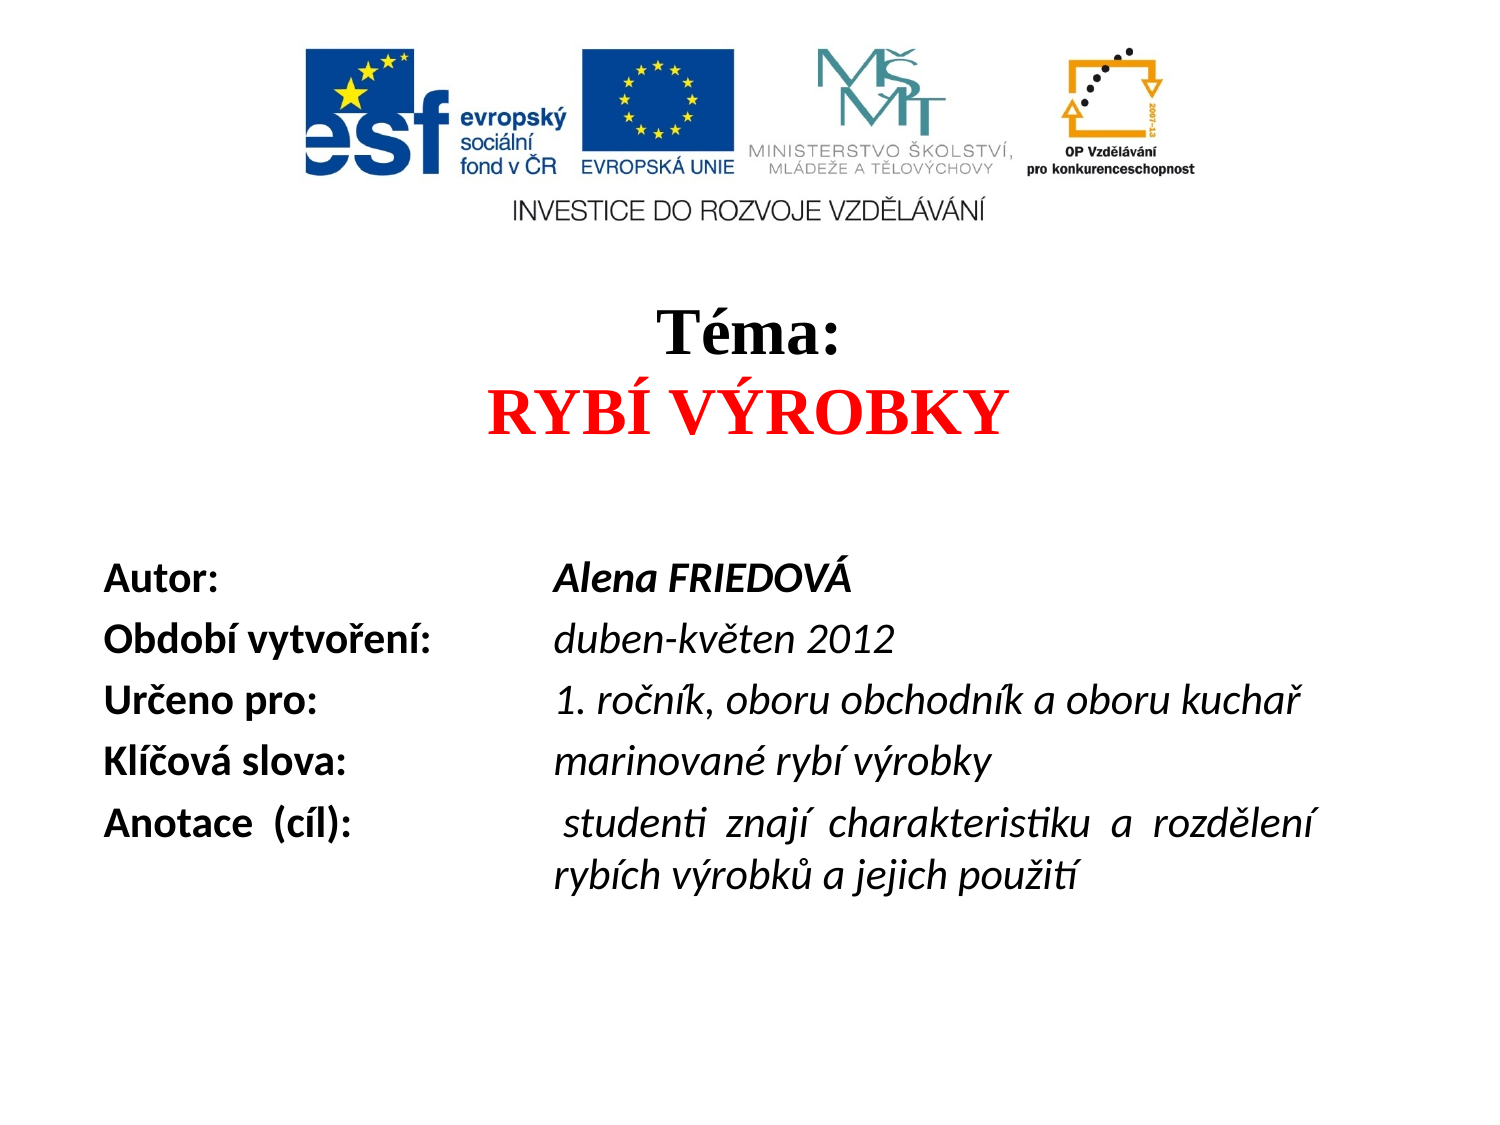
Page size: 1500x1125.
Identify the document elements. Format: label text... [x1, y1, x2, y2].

title Téma: RYBÍ VÝROBKY [112, 278, 1388, 457]
picture [277, 30, 1223, 238]
subtitle Autor: Alena FRIEDOVÁ Období vytvoření: duben-květen 2012 Určeno pro: 1. ročník, oboru obchodník a oboru kuchař Klíčová slova: marinované rybí výrobky Anotace (cíl): studenti znají charakteristiku a rozdělení rybích výrobků a jejich použití [88, 479, 1376, 1024]
